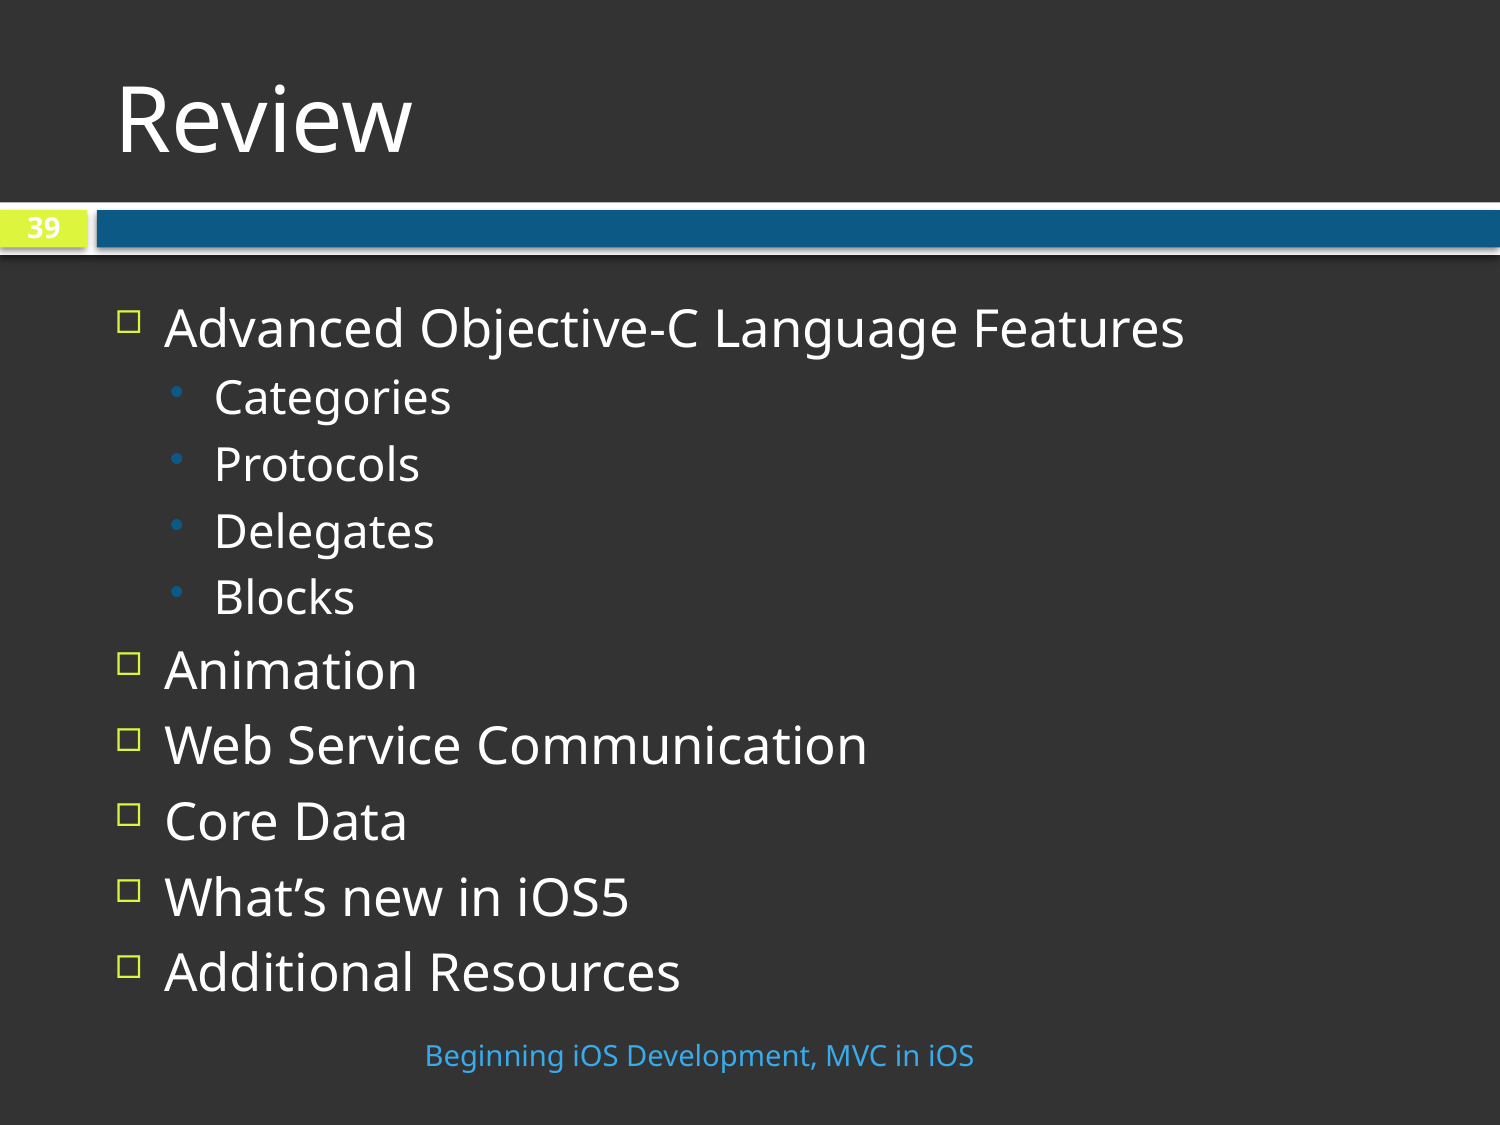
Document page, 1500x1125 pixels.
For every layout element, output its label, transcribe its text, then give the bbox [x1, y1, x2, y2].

title Review [99, 44, 1425, 188]
list Advanced Objective-C Language Features Categories Protocols Delegates Blocks Animation Web Service Communication Core Data What’s new in iOS5 Additional Resources [99, 287, 1438, 1013]
slide_number 39 [0, 208, 88, 249]
footer Beginning iOS Development, MVC in iOS [99, 1024, 990, 1085]
